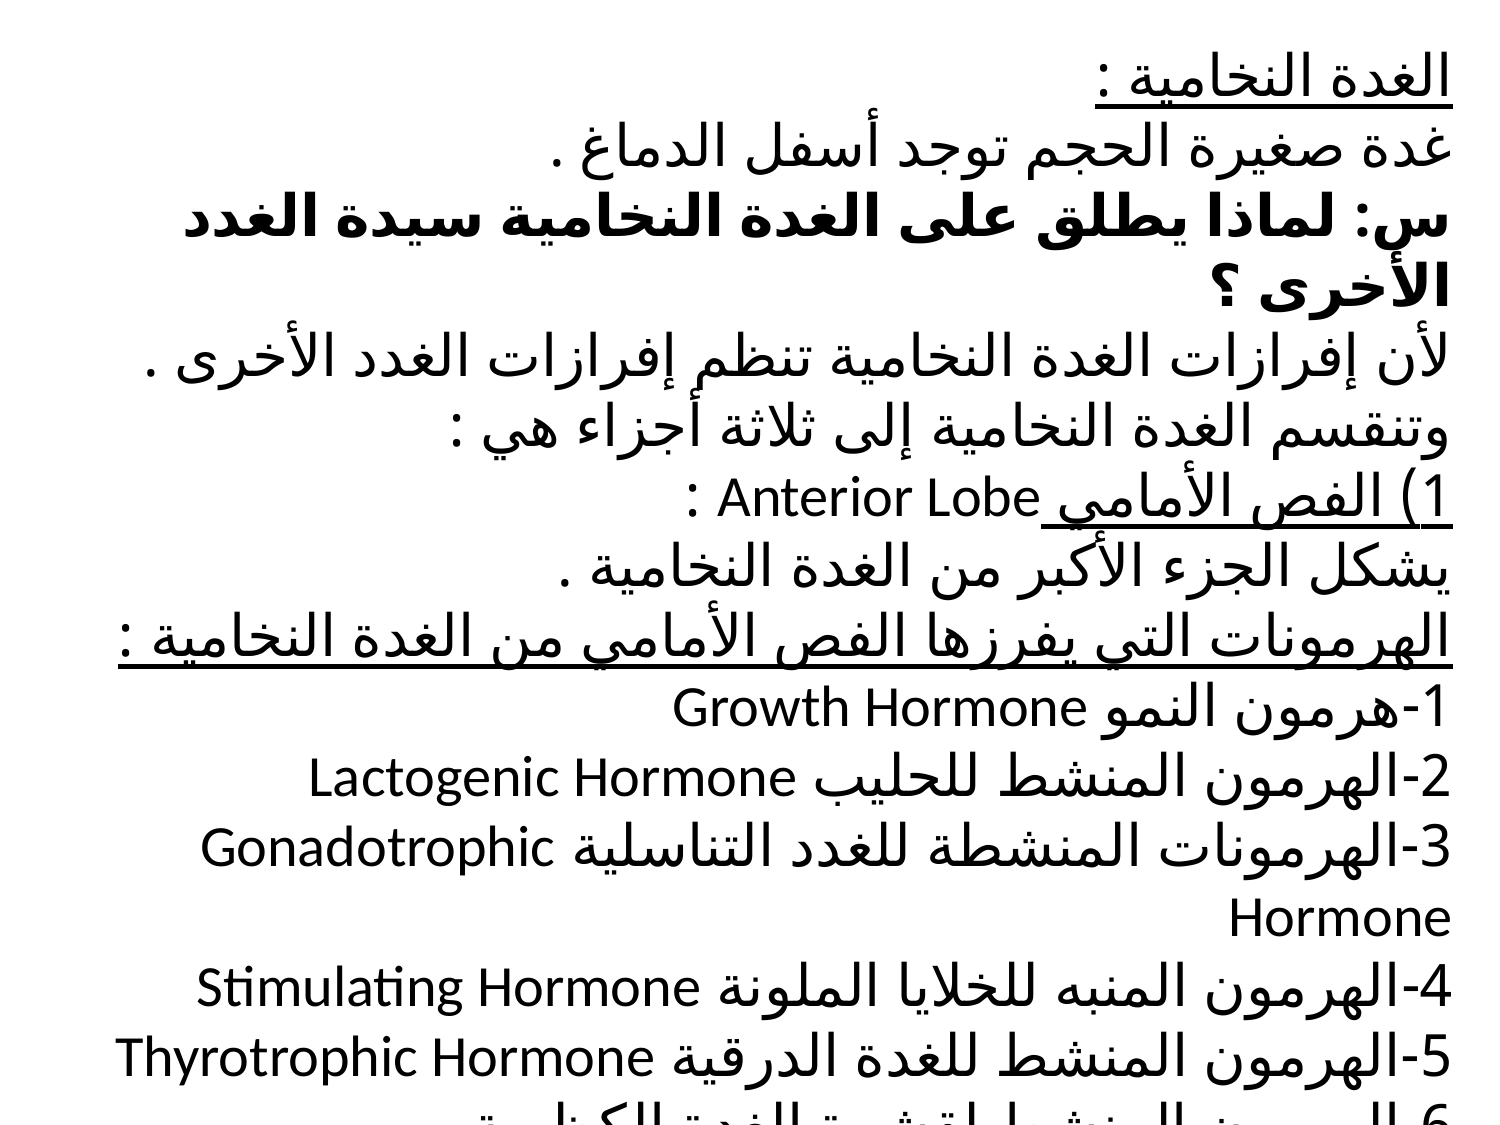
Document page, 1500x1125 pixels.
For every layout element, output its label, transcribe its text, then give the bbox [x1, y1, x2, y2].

text_box الغدة النخامية : غدة صغيرة الحجم توجد أسفل الدماغ . س: لماذا يطلق على الغدة النخامية سيدة الغدد الأخرى ؟ لأن إفرازات الغدة النخامية تنظم إفرازات الغدد الأخرى . وتنقسم الغدة النخامية إلى ثلاثة أجزاء هي : 1) الفص الأمامي Anterior Lobe : يشكل الجزء الأكبر من الغدة النخامية . الهرمونات التي يفرزها الفص الأمامي من الغدة النخامية : 1-هرمون النمو Growth Hormone 2-الهرمون المنشط للحليب Lactogenic Hormone 3-الهرمونات المنشطة للغدد التناسلية Gonadotrophic Hormone 4-الهرمون المنبه للخلايا الملونة Stimulating Hormone 5-الهرمون المنشط للغدة الدرقية Thyrotrophic Hormone 6-الهرمون المنشط لقشرة الغدة الكظرية Adrenocorticotrophic Hormone [29, 30, 1468, 1125]
